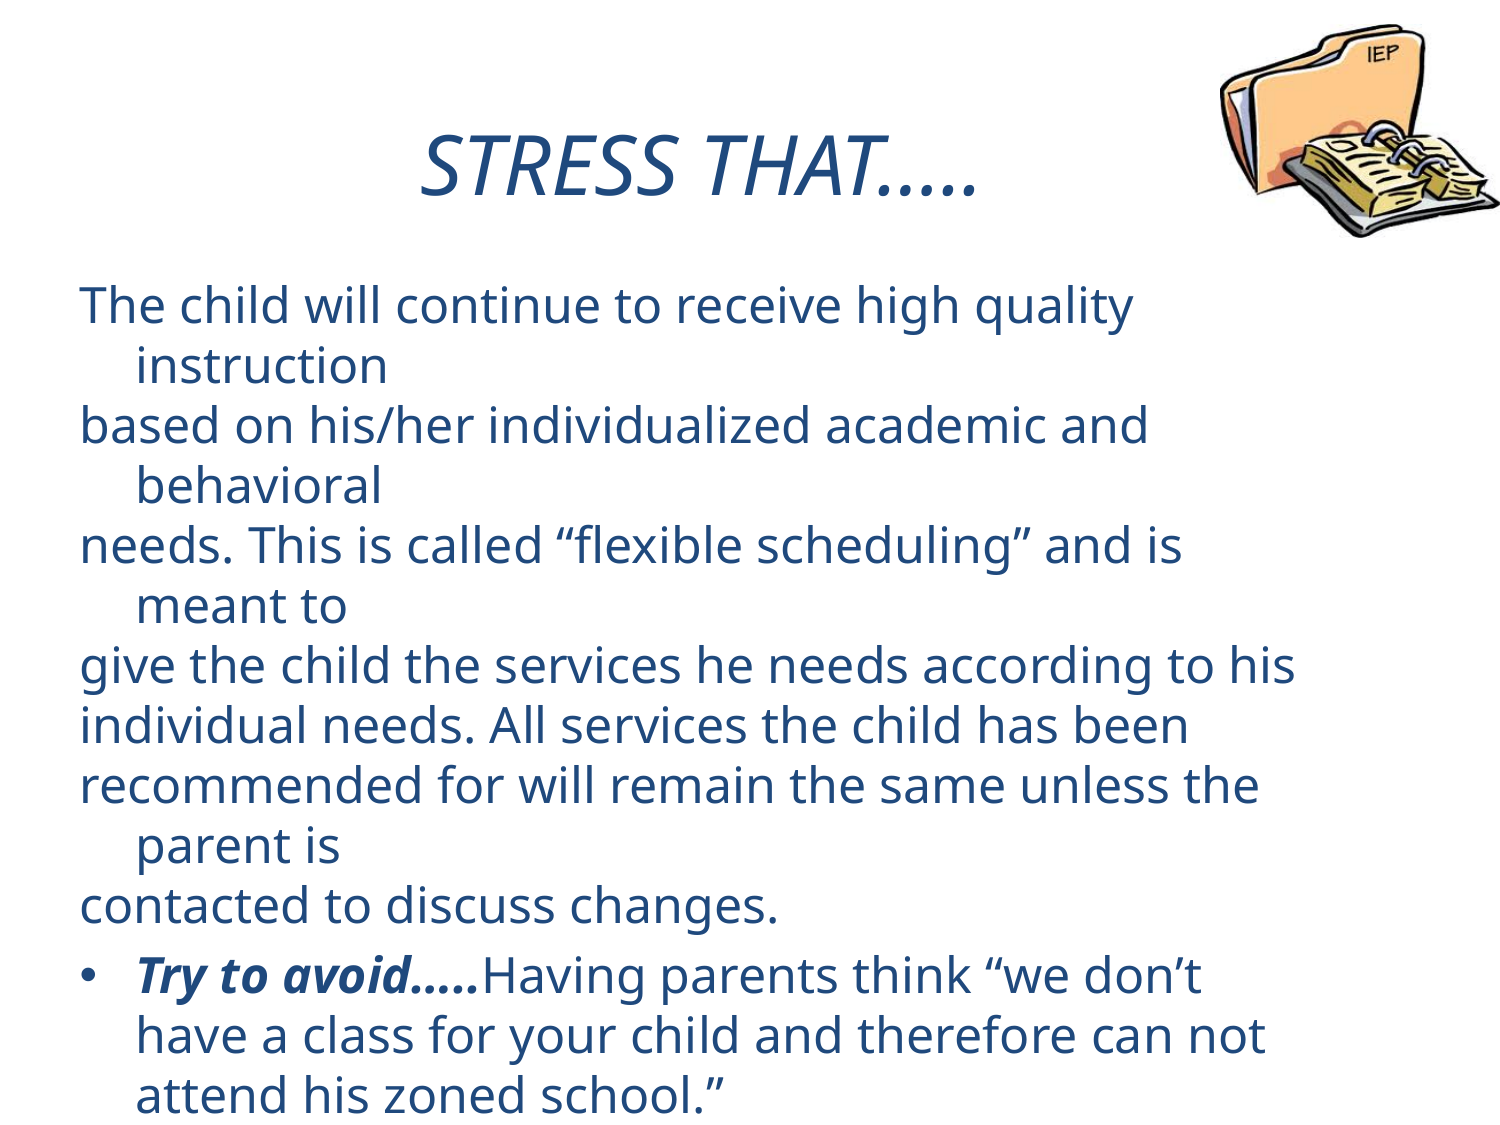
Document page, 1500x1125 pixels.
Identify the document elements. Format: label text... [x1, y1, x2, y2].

list The child will continue to receive high quality instruction based on his/her individualized academic and behavioral needs. This is called “flexible scheduling” and is meant to give the child the services he needs according to his individual needs. All services the child has been recommended for will remain the same unless the parent is contacted to discuss changes. Try to avoid…..Having parents think “we don’t have a class for your child and therefore can not attend his zoned school.” [64, 196, 1340, 953]
title STRESS THAT….. [64, 62, 1340, 196]
picture [1220, 24, 1500, 238]
